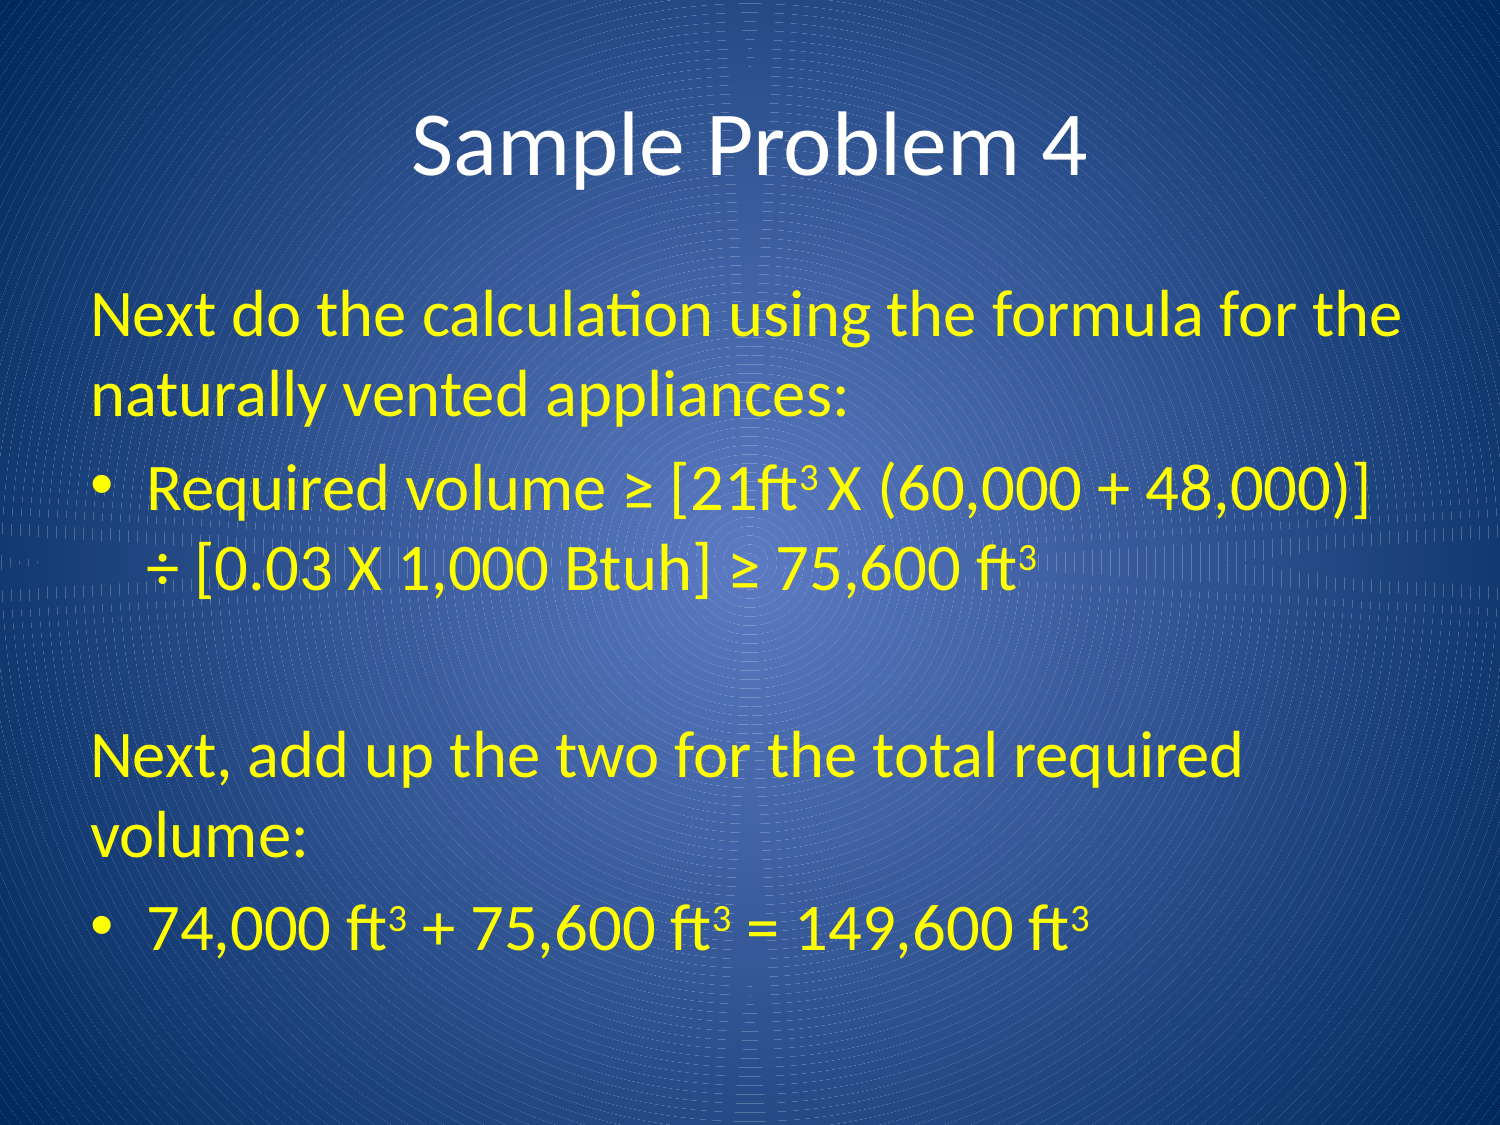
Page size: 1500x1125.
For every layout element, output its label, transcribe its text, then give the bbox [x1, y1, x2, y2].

list Next do the calculation using the formula for the naturally vented appliances: Required volume ≥ [21ft3 X (60,000 + 48,000)] ÷ [0.03 X 1,000 Btuh] ≥ 75,600 ft3 Next, add up the two for the total required volume: 74,000 ft3 + 75,600 ft3 = 149,600 ft3 [75, 262, 1425, 1100]
title Sample Problem 4 [75, 45, 1425, 233]
